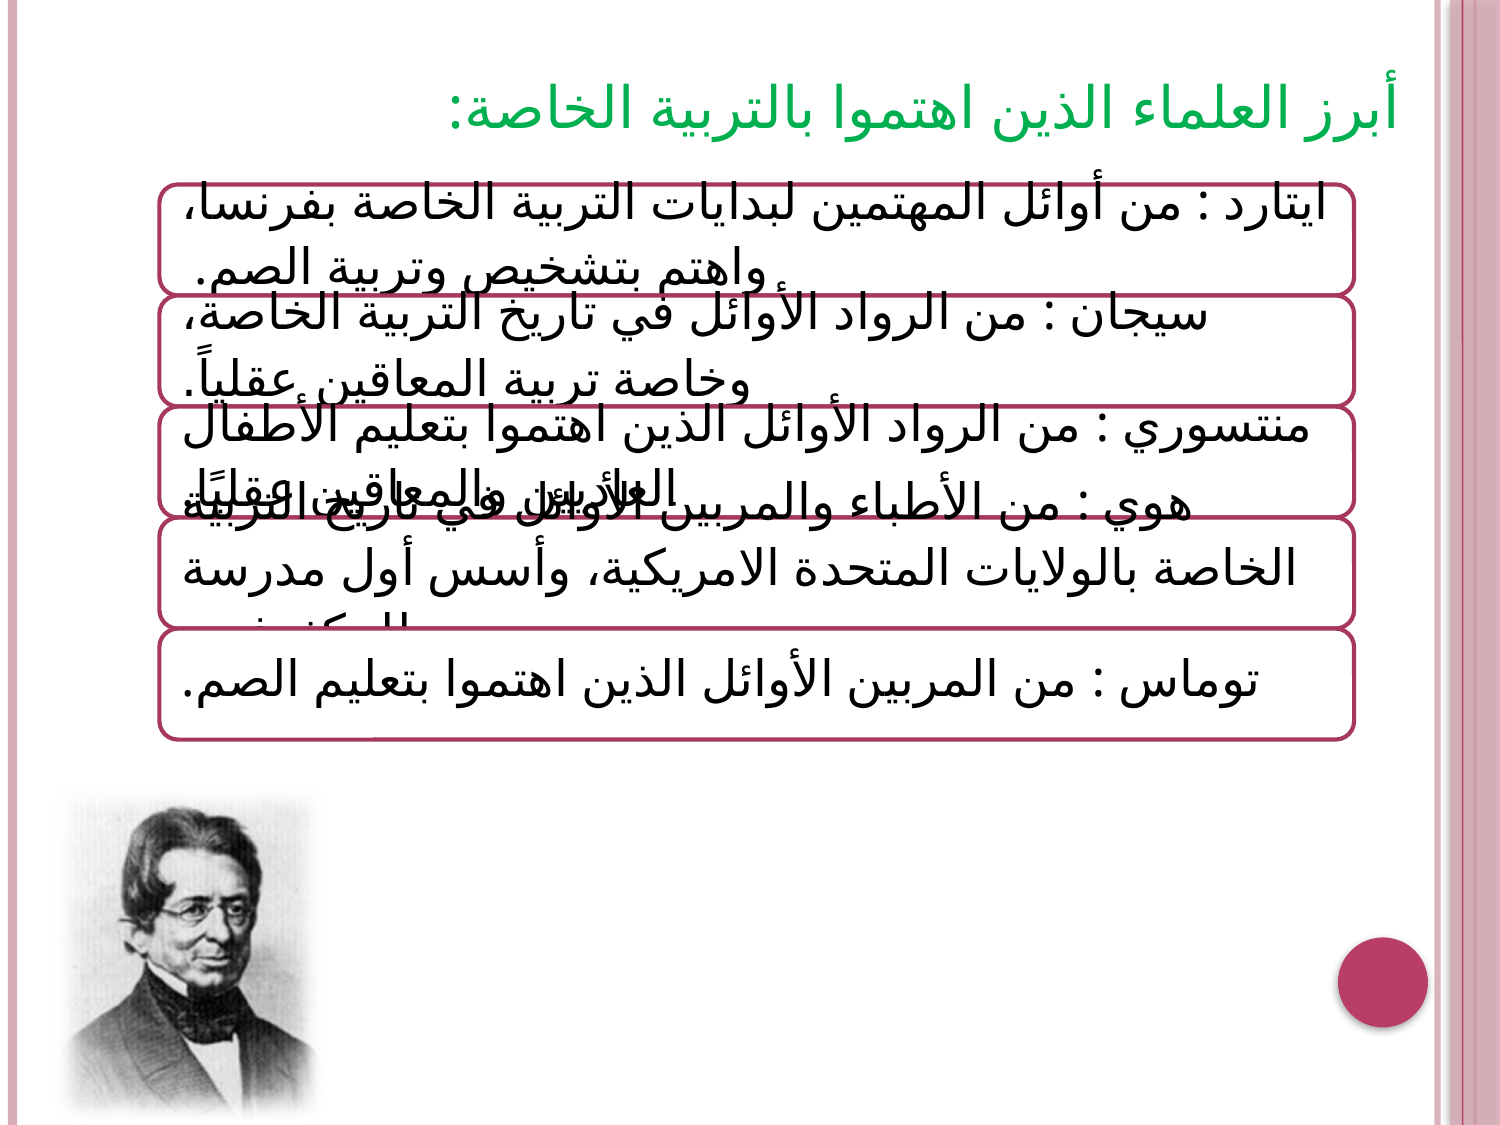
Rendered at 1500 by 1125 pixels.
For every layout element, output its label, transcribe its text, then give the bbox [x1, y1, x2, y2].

picture [52, 784, 326, 1125]
title أبرز العلماء الذين اهتموا بالتربية الخاصة: [64, 90, 1415, 218]
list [158, 183, 1355, 741]
